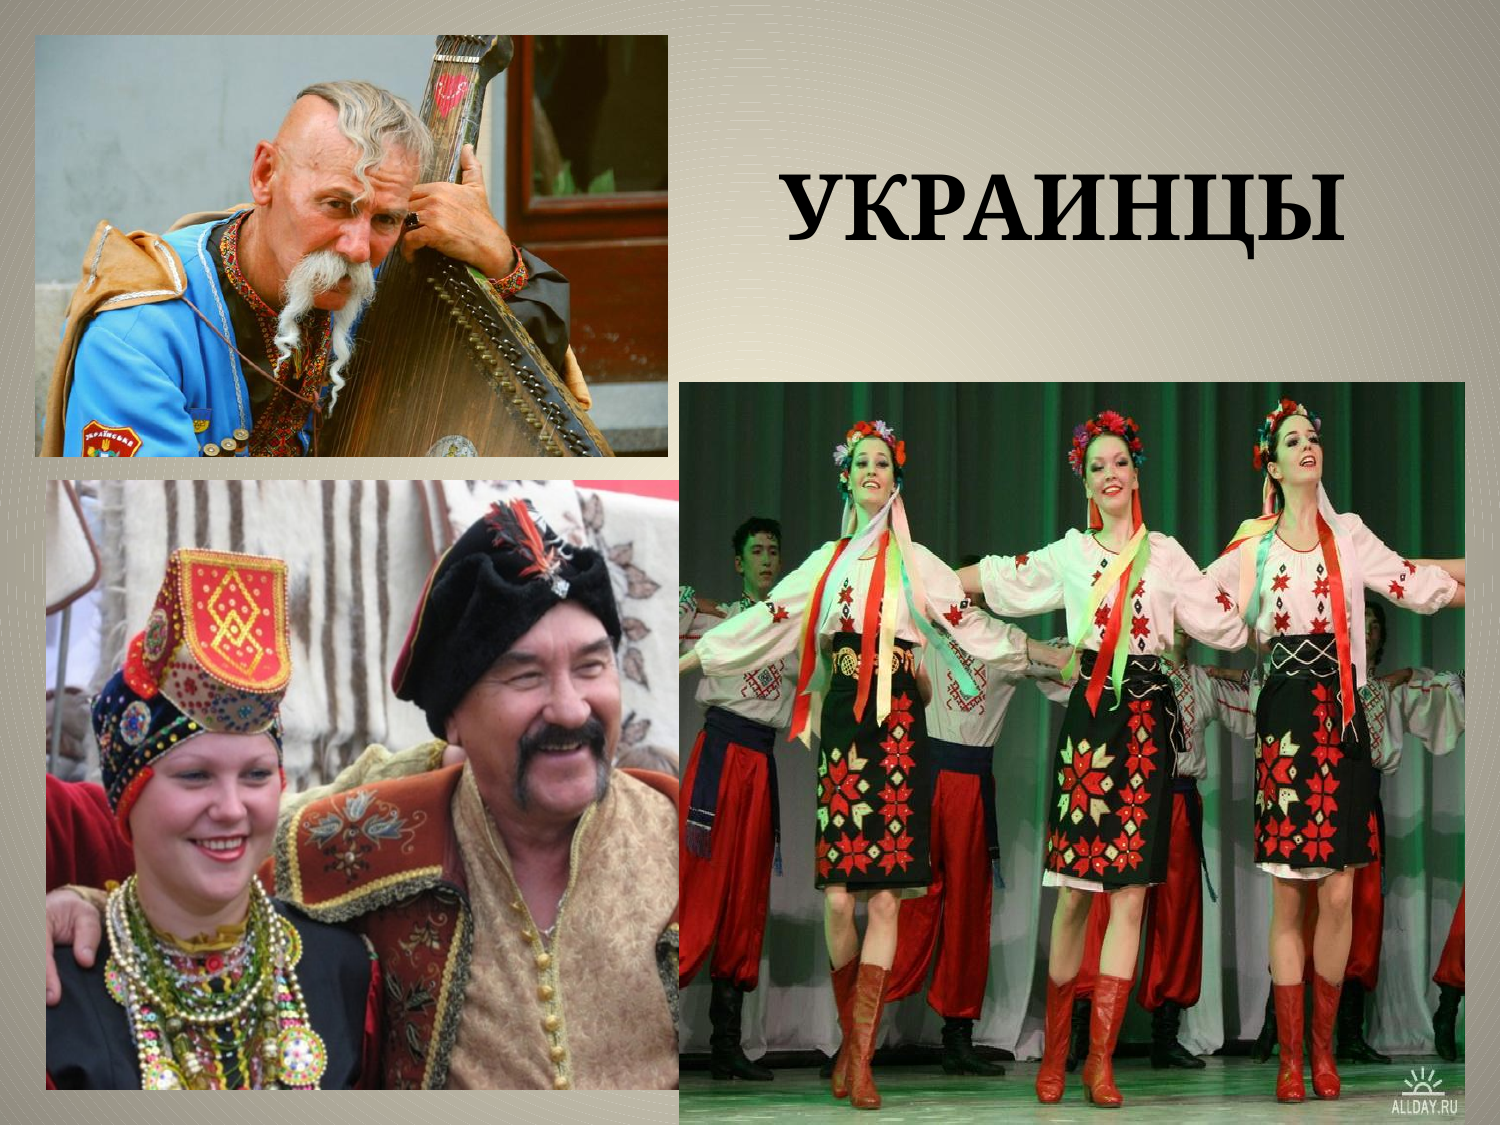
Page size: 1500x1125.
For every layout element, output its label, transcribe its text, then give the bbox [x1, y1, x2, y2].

picture [34, 34, 669, 458]
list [679, 382, 1466, 1125]
title УКРАИНЦЫ [703, 45, 1425, 364]
picture [46, 480, 679, 1091]
